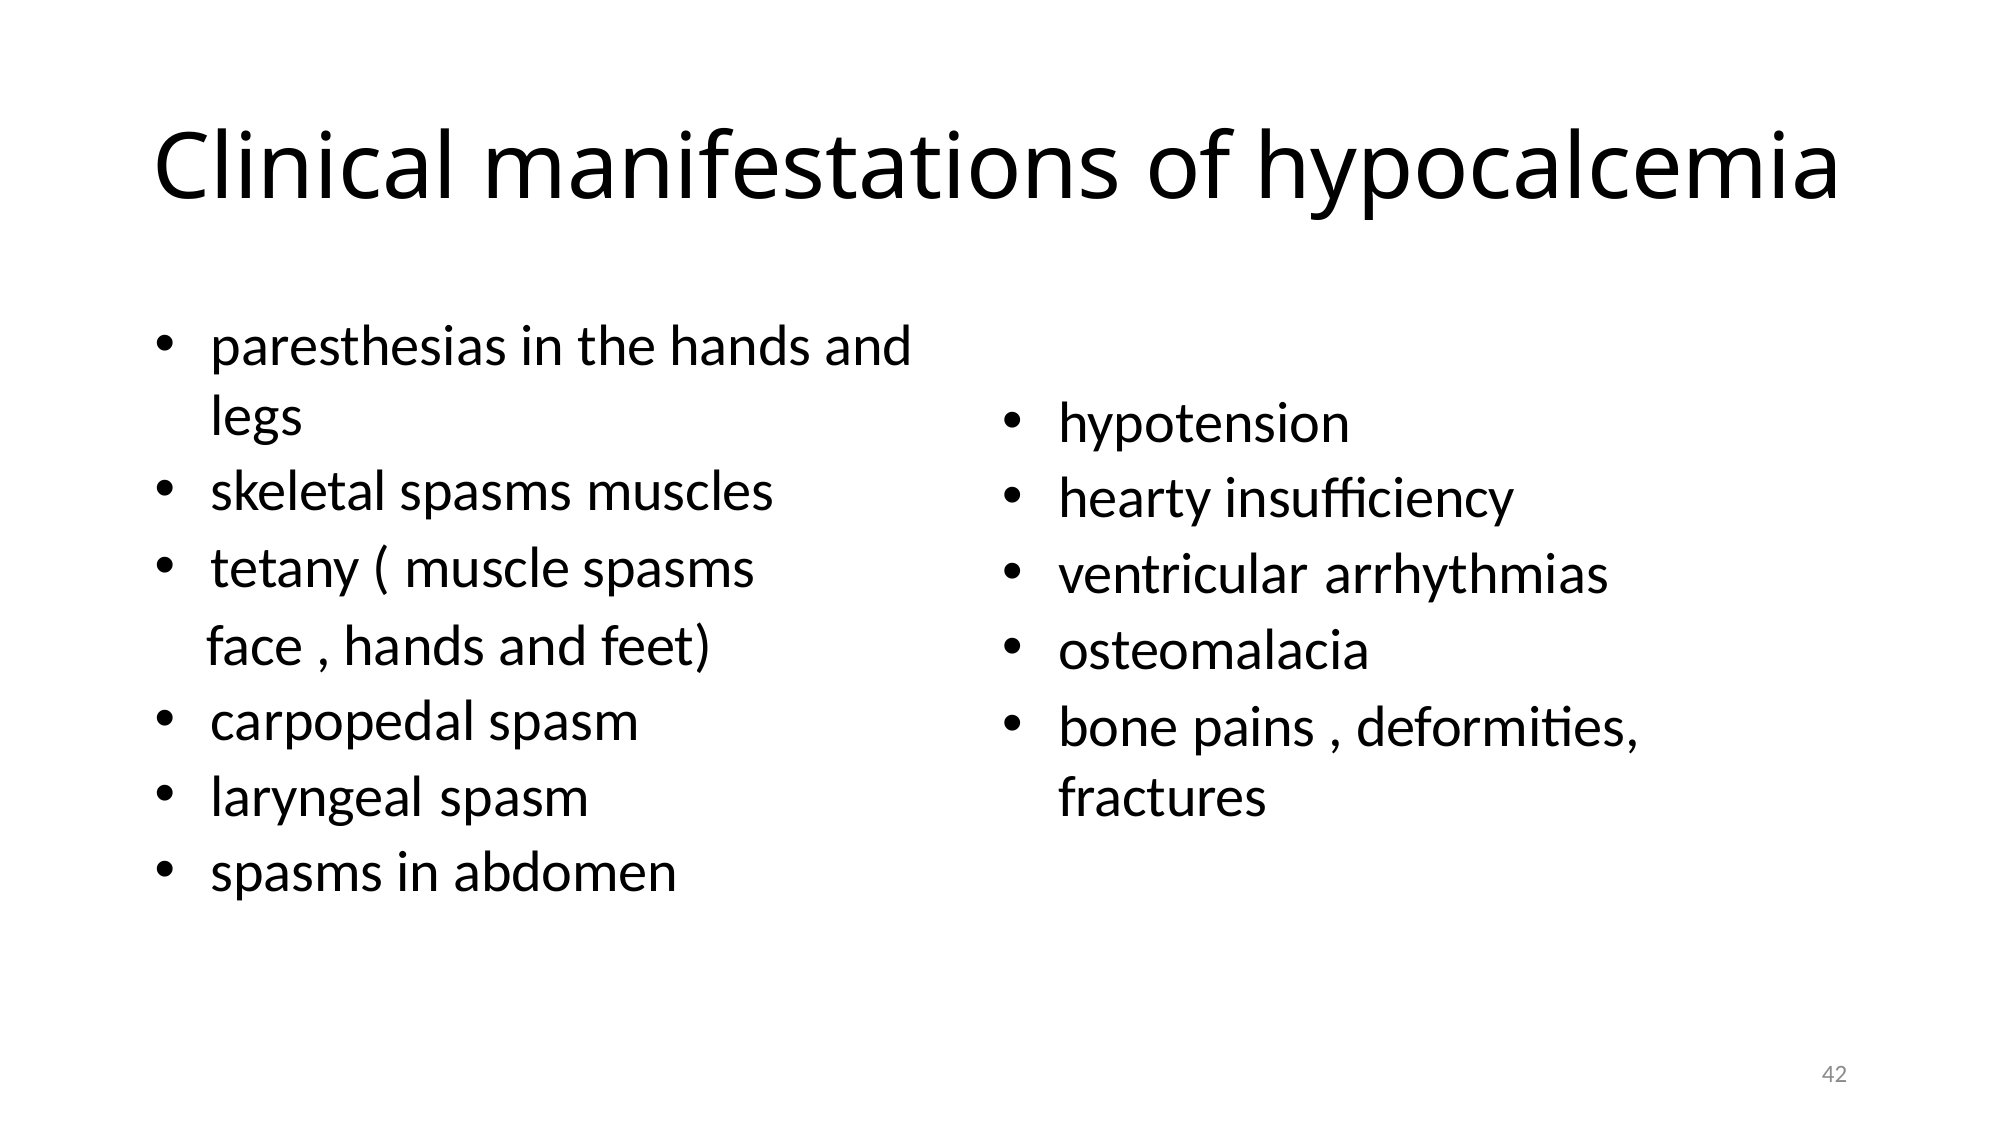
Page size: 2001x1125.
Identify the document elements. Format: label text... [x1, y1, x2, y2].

slide_number 42 [1412, 1042, 1863, 1103]
title Clinical manifestations of hypocalcemia [137, 59, 1863, 278]
list paresthesias in the hands and legs skeletal spasms muscles tetany ( muscle spasms face , hands and feet) carpopedal spasm laryngeal spasm spasms in abdomen hypotension hearty insufficiency ventricular arrhythmias osteomalacia bone pains , deformities, fractures [137, 299, 1863, 1014]
